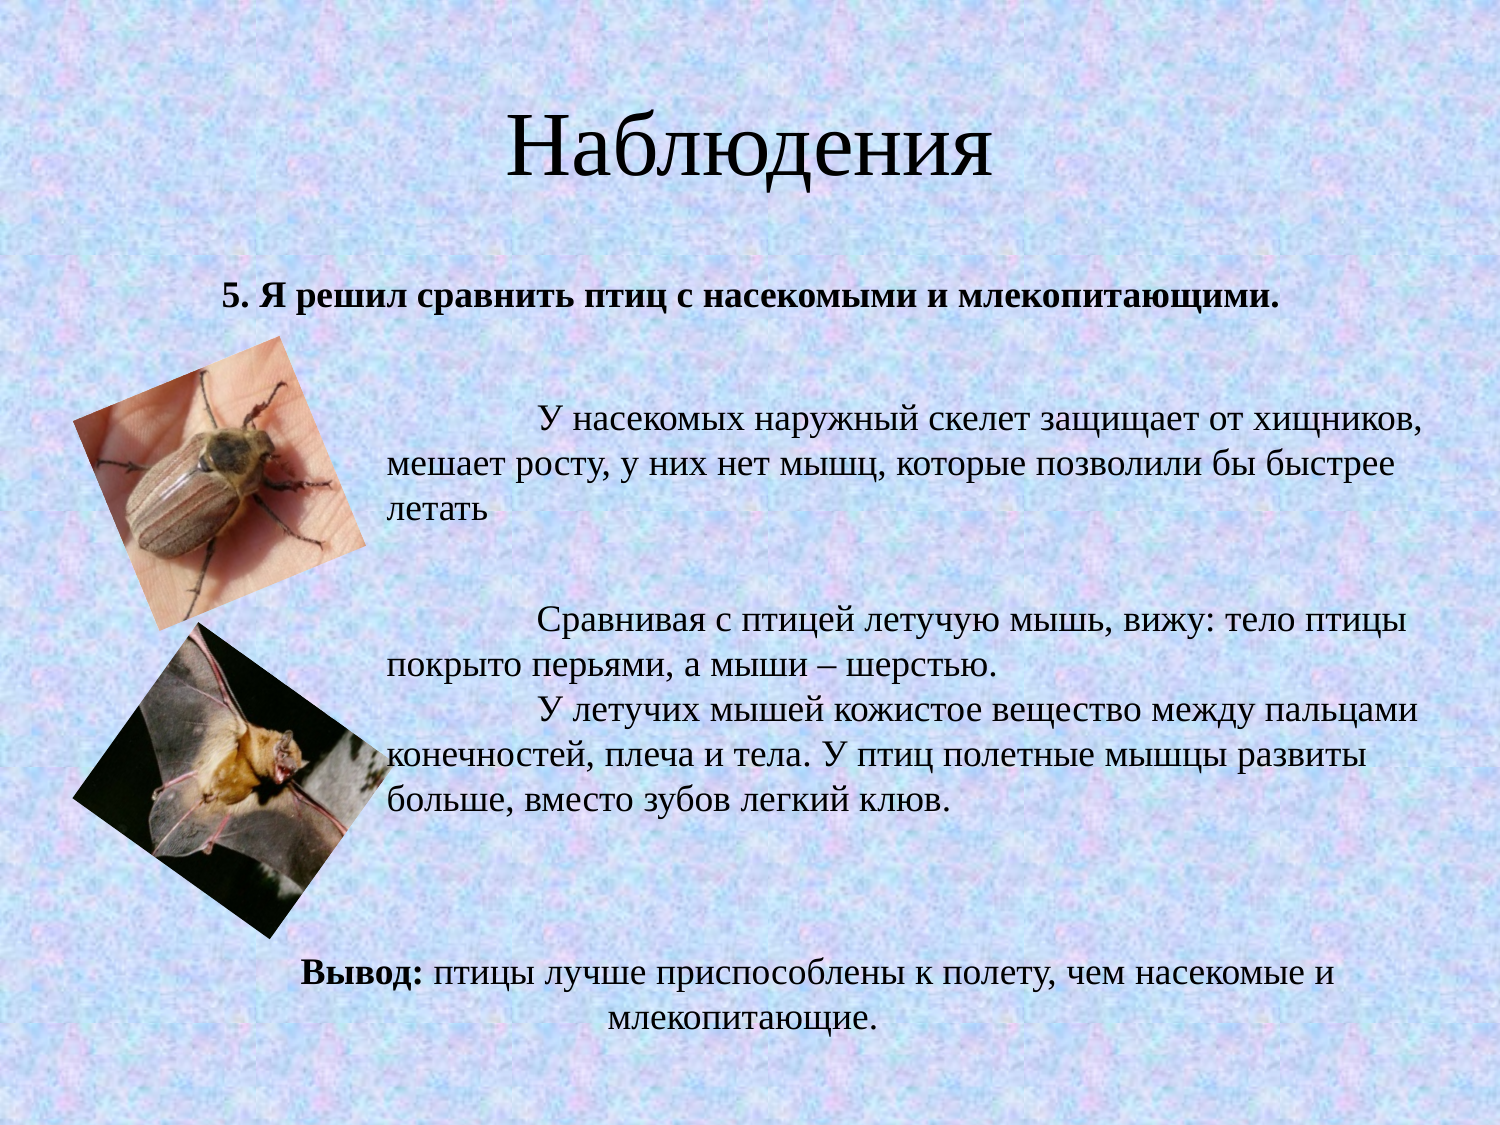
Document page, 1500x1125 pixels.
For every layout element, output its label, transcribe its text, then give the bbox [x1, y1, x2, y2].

text_box У насекомых наружный скелет защищает от хищников, мешает росту, у них нет мышц, которые позволили бы быстрее летать [371, 385, 1459, 535]
list 5. Я решил сравнить птиц с насекомыми и млекопитающими. [123, 262, 1388, 339]
picture [0, 0, 1500, 1125]
title Наблюдения [75, 45, 1425, 233]
text_box Сравнивая с птицей летучую мышь, вижу: тело птицы покрыто перьями, а мыши – шерстью. У летучих мышей кожистое вещество между пальцами конечностей, плеча и тела. У птиц полетные мышцы развиты больше, вместо зубов легкий клюв. [371, 586, 1459, 826]
text_box Вывод: птицы лучше приспособлены к полету, чем насекомые и млекопитающие. [73, 939, 1413, 1045]
